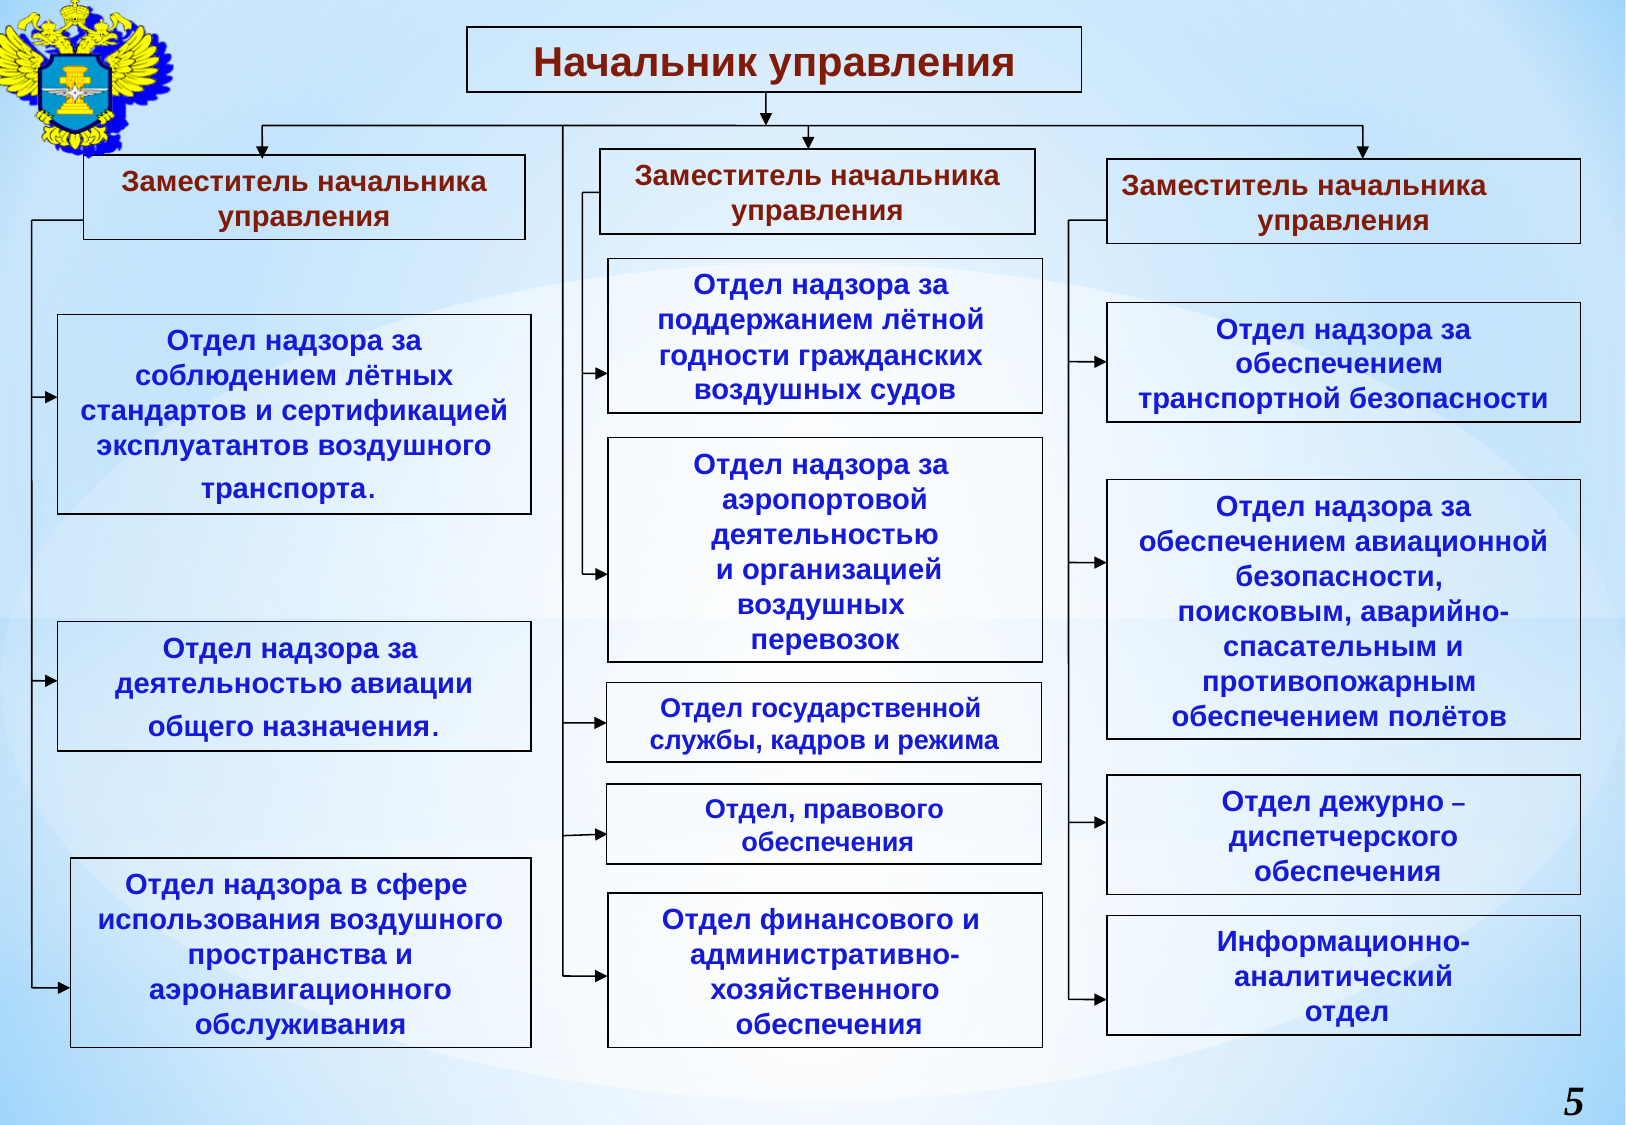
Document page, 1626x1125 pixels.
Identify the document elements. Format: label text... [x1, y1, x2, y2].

text_box [582, 568, 608, 581]
text_box [256, 125, 269, 159]
text_box Заместитель начальника управления [1106, 158, 1581, 244]
text_box Информационно-аналитический отдел [1106, 915, 1581, 1035]
text_box [1068, 355, 1107, 368]
text_box Отдел надзора за поддержанием лётной годности гражданских воздушных судов [607, 258, 1043, 414]
text_box [1068, 816, 1107, 829]
picture [0, 0, 174, 160]
text_box [31, 390, 58, 404]
text_box Отдел надзора за обеспечением авиационной безопасности, поисковым, аварийно-спасательным и противопожарным обеспечением полётов [1106, 479, 1581, 740]
text_box Отдел надзора за соблюдением лётных стандартов и сертификацией эксплуатантов воздушного транспорта. [57, 314, 531, 514]
text_box Заместитель начальника управления [83, 154, 526, 240]
text_box Отдел дежурно – диспетчерского обеспечения [1106, 774, 1581, 895]
text_box Отдел финансового и административно-хозяйственного обеспечения [607, 893, 1043, 1048]
text_box Отдел надзора за обеспечением транспортной безопасности [1106, 302, 1581, 423]
text_box [1068, 556, 1107, 569]
text_box Отдел надзора за аэропортовой деятельностью и организацией воздушных перевозок [607, 437, 1043, 663]
text_box Отдел государственной службы, кадров и режима [606, 682, 1042, 763]
text_box [759, 92, 773, 126]
text_box [31, 981, 71, 995]
text_box [1068, 993, 1107, 1006]
text_box [562, 716, 607, 730]
text_box Начальник управления [467, 27, 1082, 92]
text_box Заместитель начальника управления [599, 149, 1035, 234]
text_box [1356, 125, 1370, 159]
text_box [562, 969, 608, 983]
text_box 5 [1521, 1072, 1625, 1125]
text_box Отдел надзора за деятельностью авиации общего назначения. [57, 621, 531, 752]
text_box Отдел, правового обеспечения [606, 784, 1042, 864]
text_box Отдел надзора в сфере использования воздушного пространства и аэронавигационного обслуживания [70, 857, 531, 1048]
text_box [802, 125, 815, 150]
text_box [582, 367, 608, 380]
text_box [31, 674, 58, 687]
text_box [562, 828, 606, 841]
